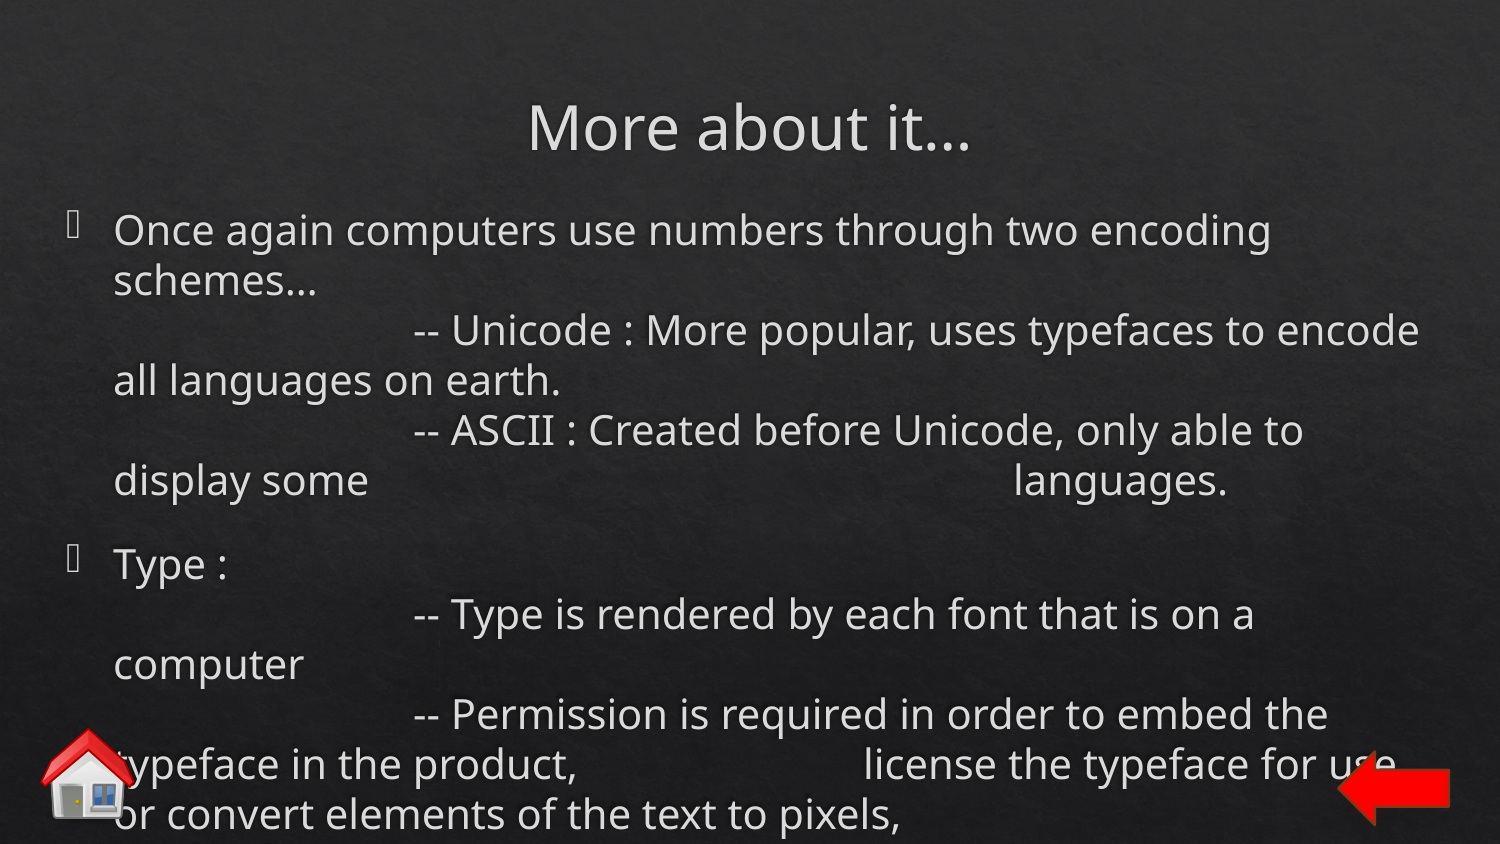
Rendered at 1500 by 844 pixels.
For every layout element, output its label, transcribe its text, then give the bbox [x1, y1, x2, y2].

title More about it… [51, 72, 1449, 167]
list Once again computers use numbers through two encoding schemes… -- Unicode : More popular, uses typefaces to encode all languages on earth. -- ASCII : Created before Unicode, only able to display some languages. Type : -- Type is rendered by each font that is on a computer -- Permission is required in order to embed the typeface in the product, license the typeface for use or convert elements of the text to pixels, leaving it as a image. [51, 189, 1449, 750]
text_box [1337, 750, 1451, 827]
picture [37, 724, 138, 826]
